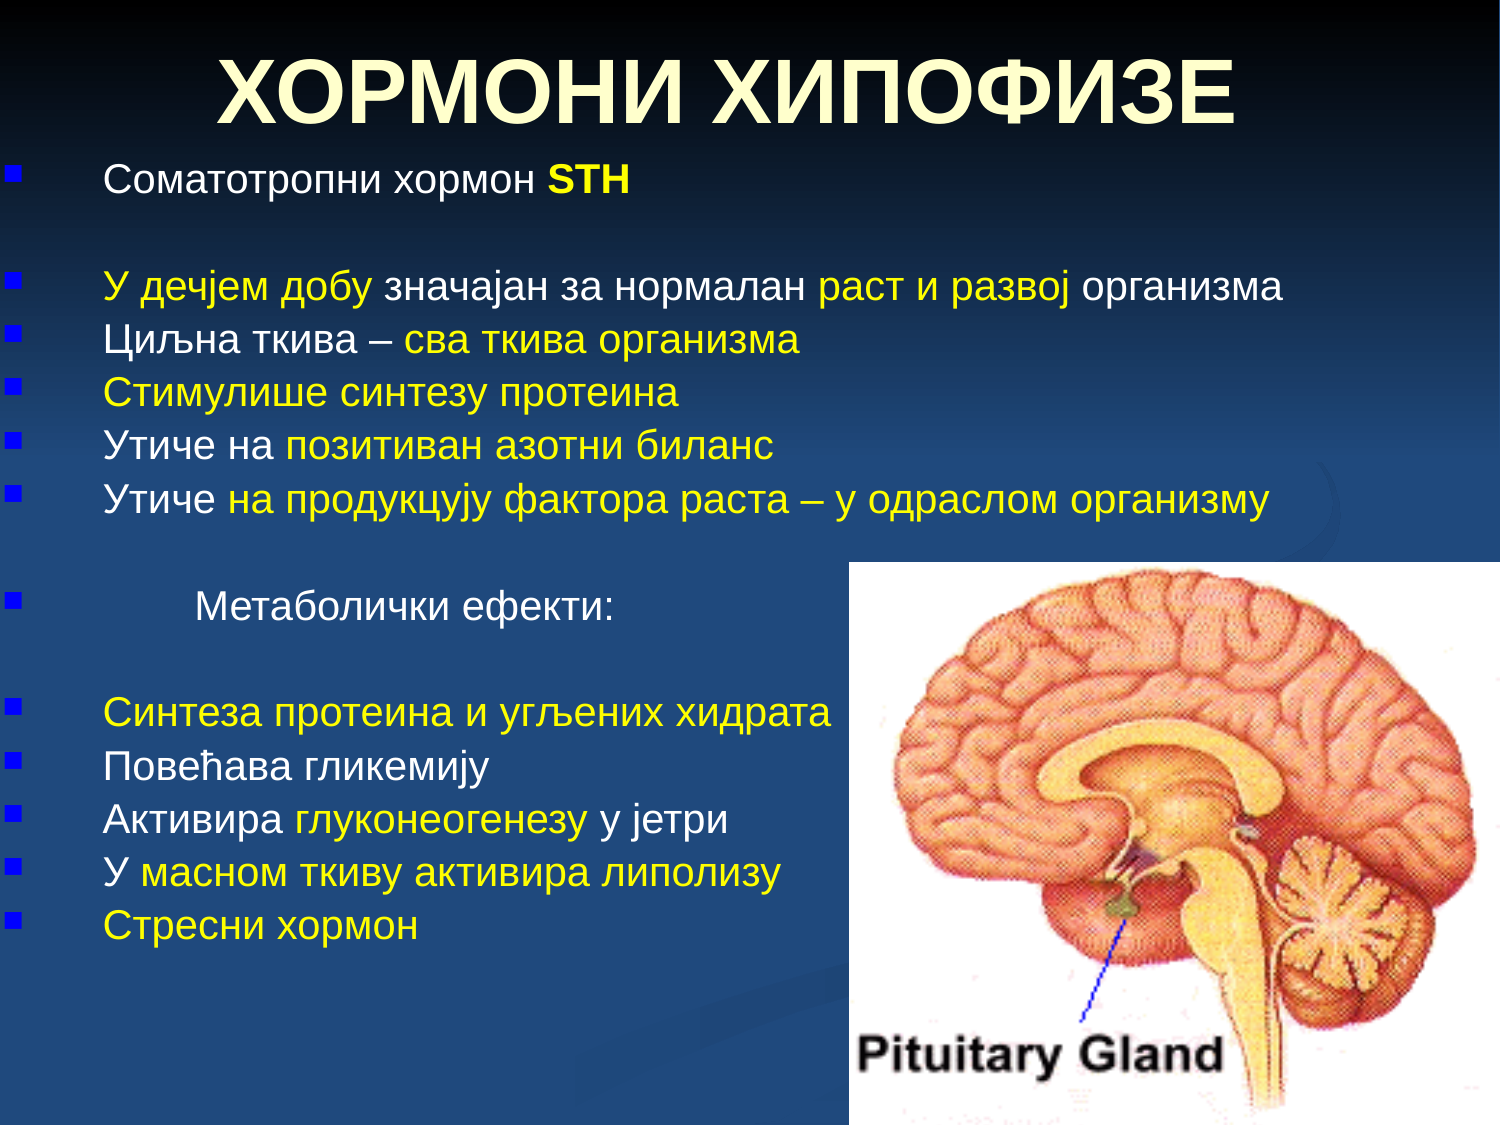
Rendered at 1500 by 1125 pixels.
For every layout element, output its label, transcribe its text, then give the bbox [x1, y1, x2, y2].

picture [849, 562, 1500, 1125]
text_box ХОРМОНИ ХИПОФИЗЕ [201, 24, 1255, 149]
list Соматотропни хормон STH У дечјем добу значајан за нормалан раст и развој организма Циљна ткива – сва ткива организма Стимулише синтезу протеина Утиче на позитиван азотни биланс Утиче на продукцују фактора раста – у одраслом организму Метаболички ефекти: Синтеза протеина и угљених хидрата Повећава гликемију Активира глуконеогенезу у јетри У масном ткиву активира липолизу Стресни хормон [0, 149, 1351, 1073]
